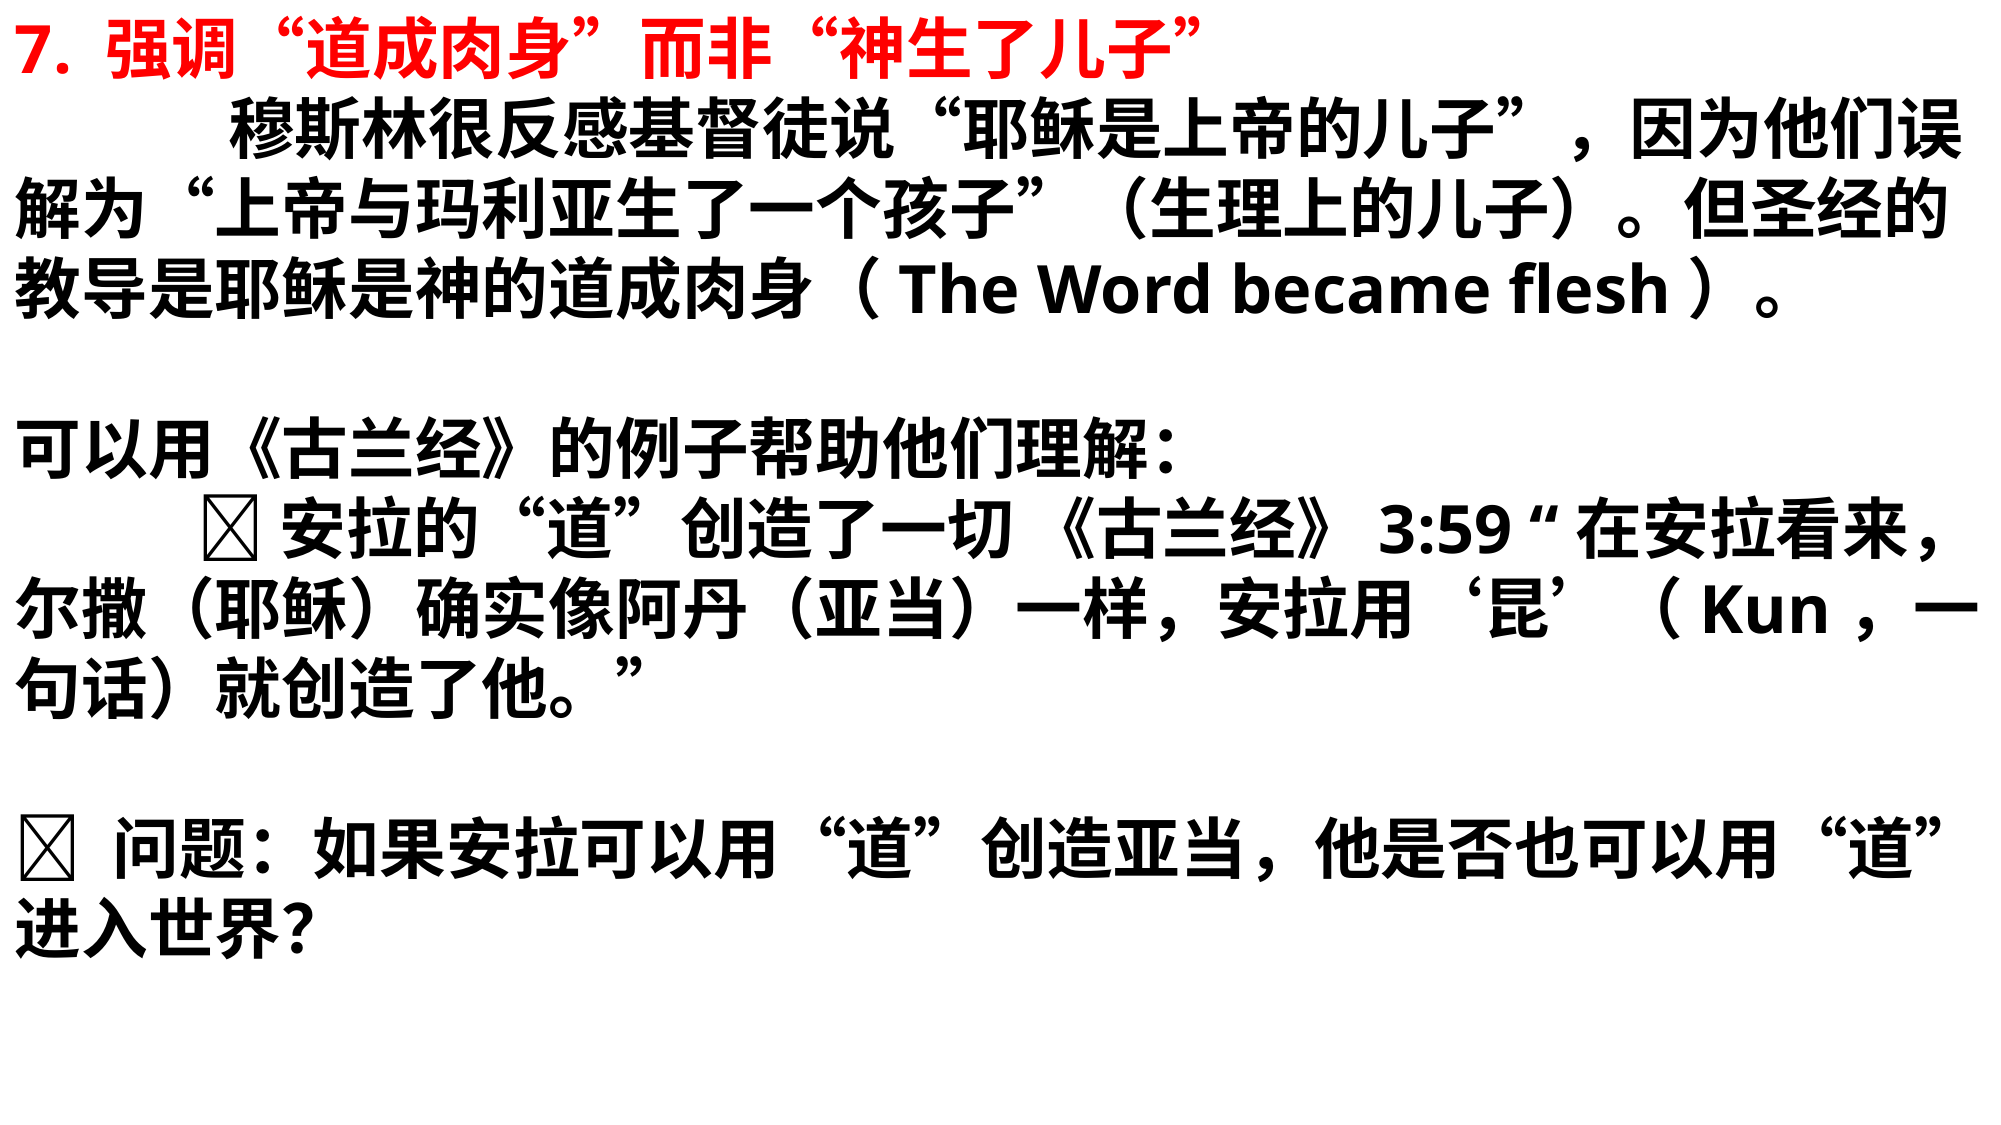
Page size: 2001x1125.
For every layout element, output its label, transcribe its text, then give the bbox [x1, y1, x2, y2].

text_box 7. 强调“道成肉身”而非“神生了儿子” 穆斯林很反感基督徒说“耶稣是上帝的儿子”，因为他们误解为“上帝与玛利亚生了一个孩子”（生理上的儿子）。但圣经的教导是耶稣是神的道成肉身（The Word became flesh）。 可以用《古兰经》的例子帮助他们理解： 🔹 安拉的“道”创造了一切 《古兰经》3:59 “在安拉看来，尔撒（耶稣）确实像阿丹（亚当）一样，安拉用‘昆’（Kun，一句话）就创造了他。” 💡 问题：如果安拉可以用“道”创造亚当，他是否也可以用“道”进入世界？ [0, 0, 2000, 975]
